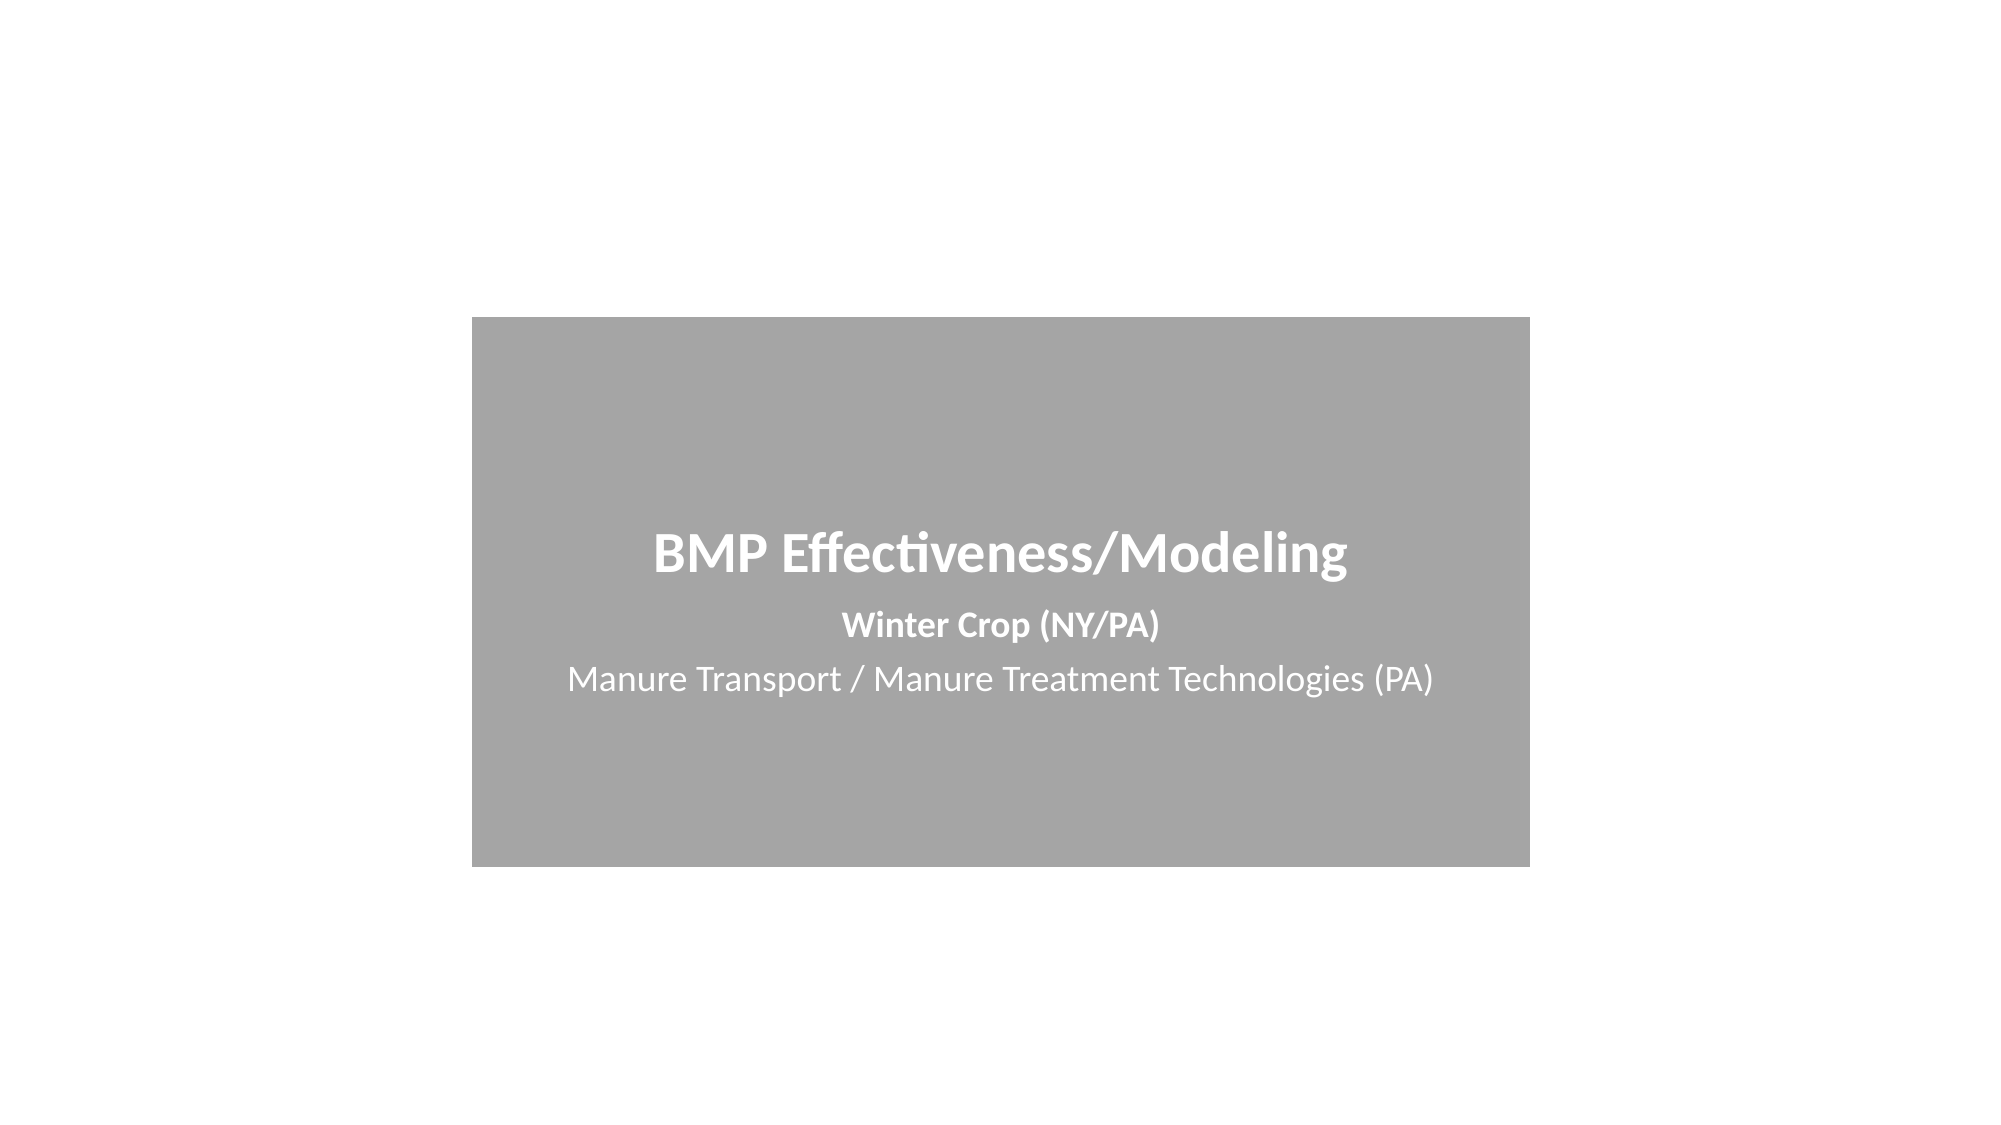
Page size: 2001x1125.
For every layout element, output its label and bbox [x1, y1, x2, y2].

text_box [470, 315, 1532, 869]
